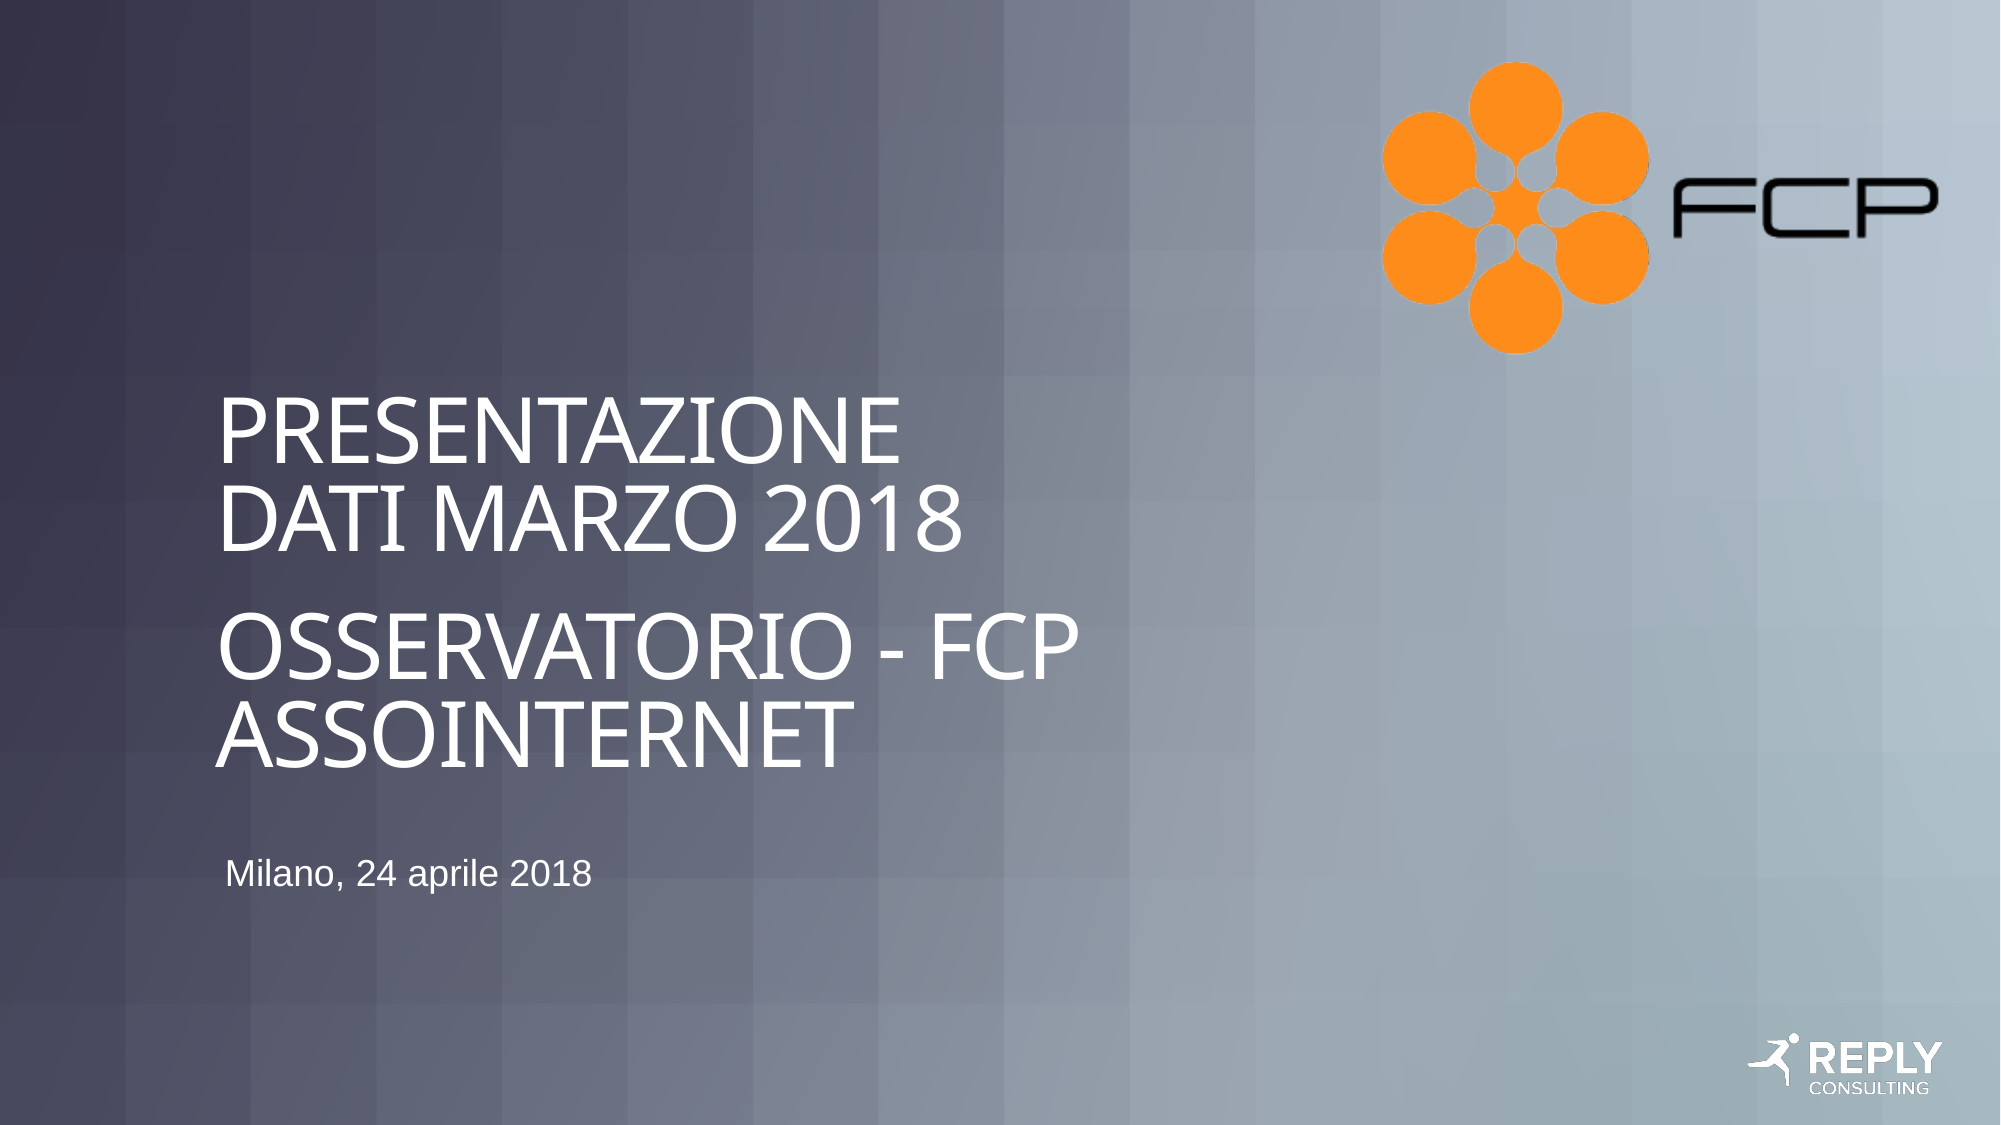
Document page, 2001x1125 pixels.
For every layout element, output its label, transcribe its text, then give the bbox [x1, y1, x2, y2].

picture [0, 0, 2001, 1125]
text_box PRESENTAZIONE DATI marzo 2018 OSSERVATORIO - FCP ASSOINTERNET [215, 257, 1379, 786]
subtitle Milano, 24 aprile 2018 [224, 848, 1469, 921]
